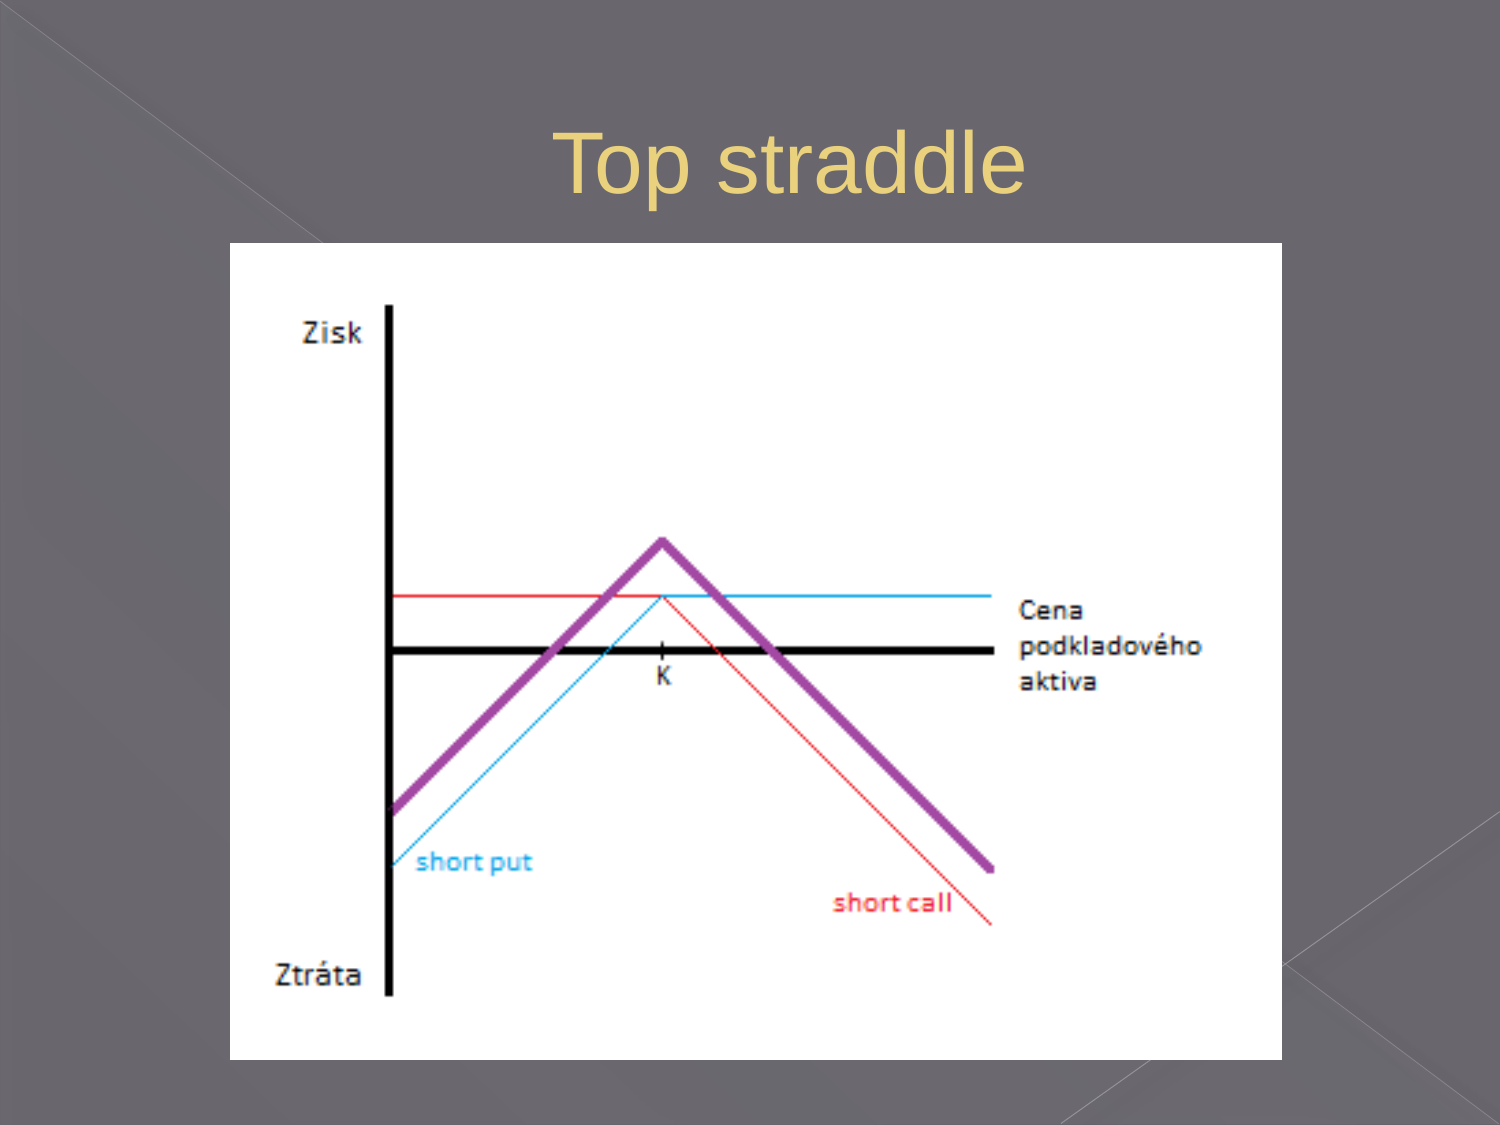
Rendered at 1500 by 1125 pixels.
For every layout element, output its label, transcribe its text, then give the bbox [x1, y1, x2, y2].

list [229, 243, 1282, 1061]
title Top straddle [75, 43, 1425, 274]
